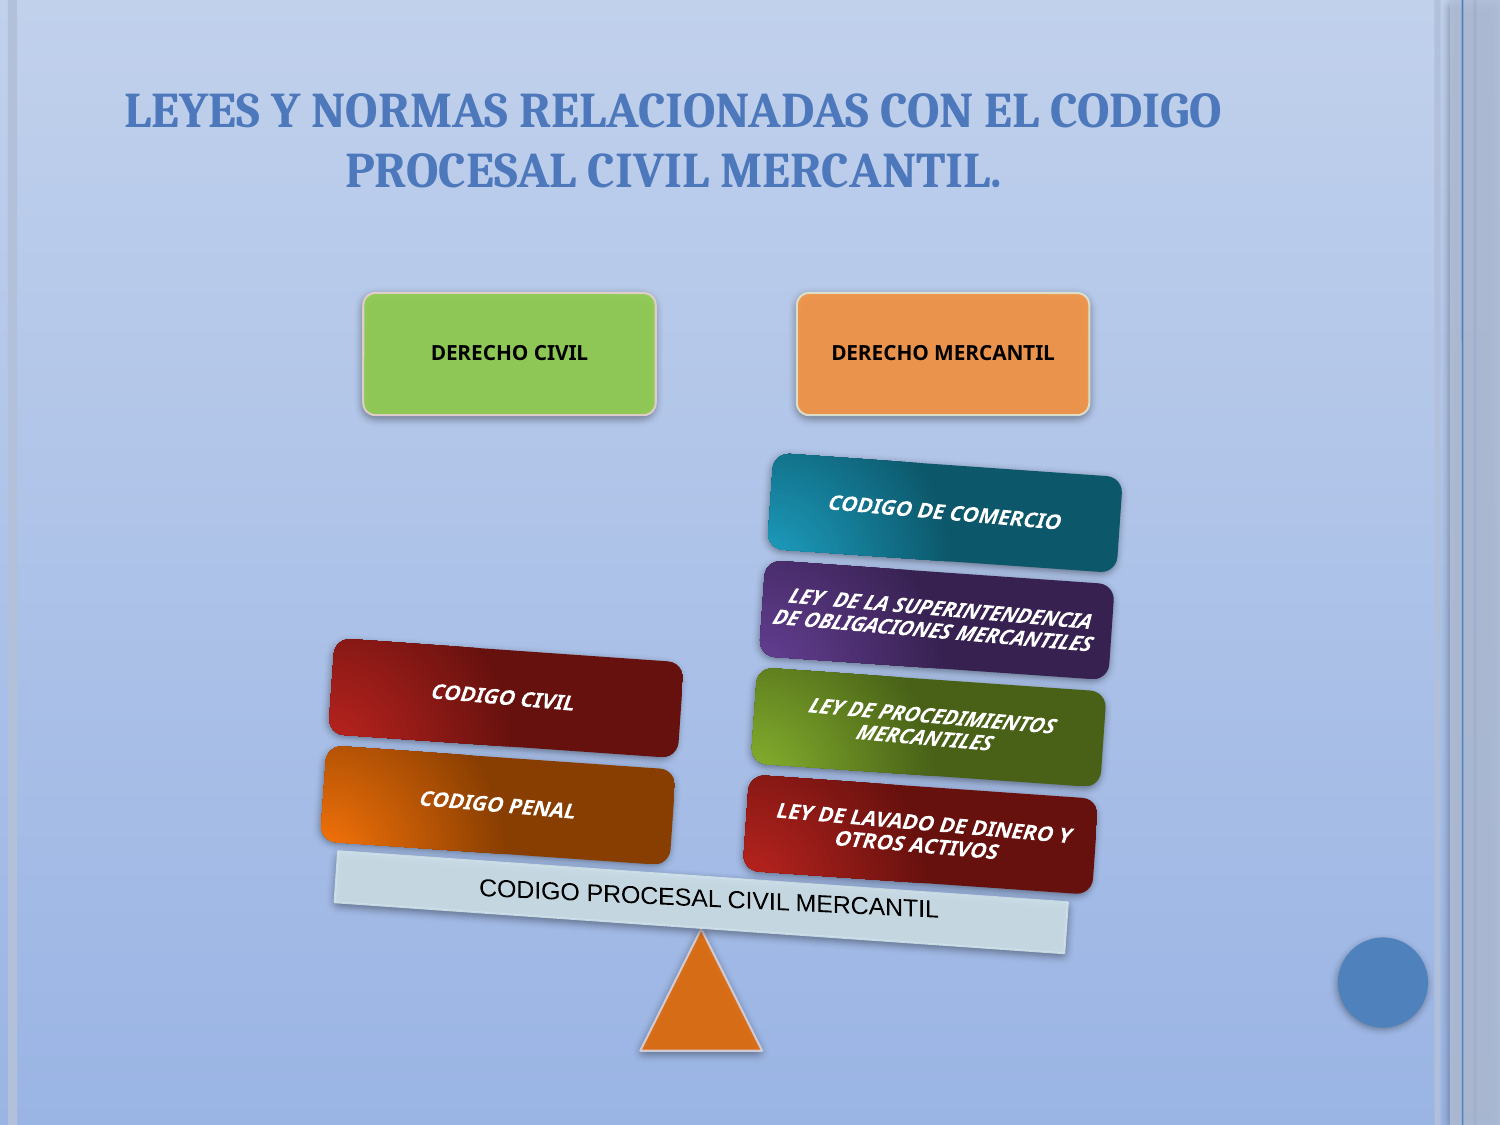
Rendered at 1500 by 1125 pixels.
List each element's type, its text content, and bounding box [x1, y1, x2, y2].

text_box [198, 233, 1220, 1056]
text_box LEYES Y NORMAS RELACIONADAS CON EL CODIGO PROCESAL CIVIL MERCANTIL. [58, 70, 1289, 205]
